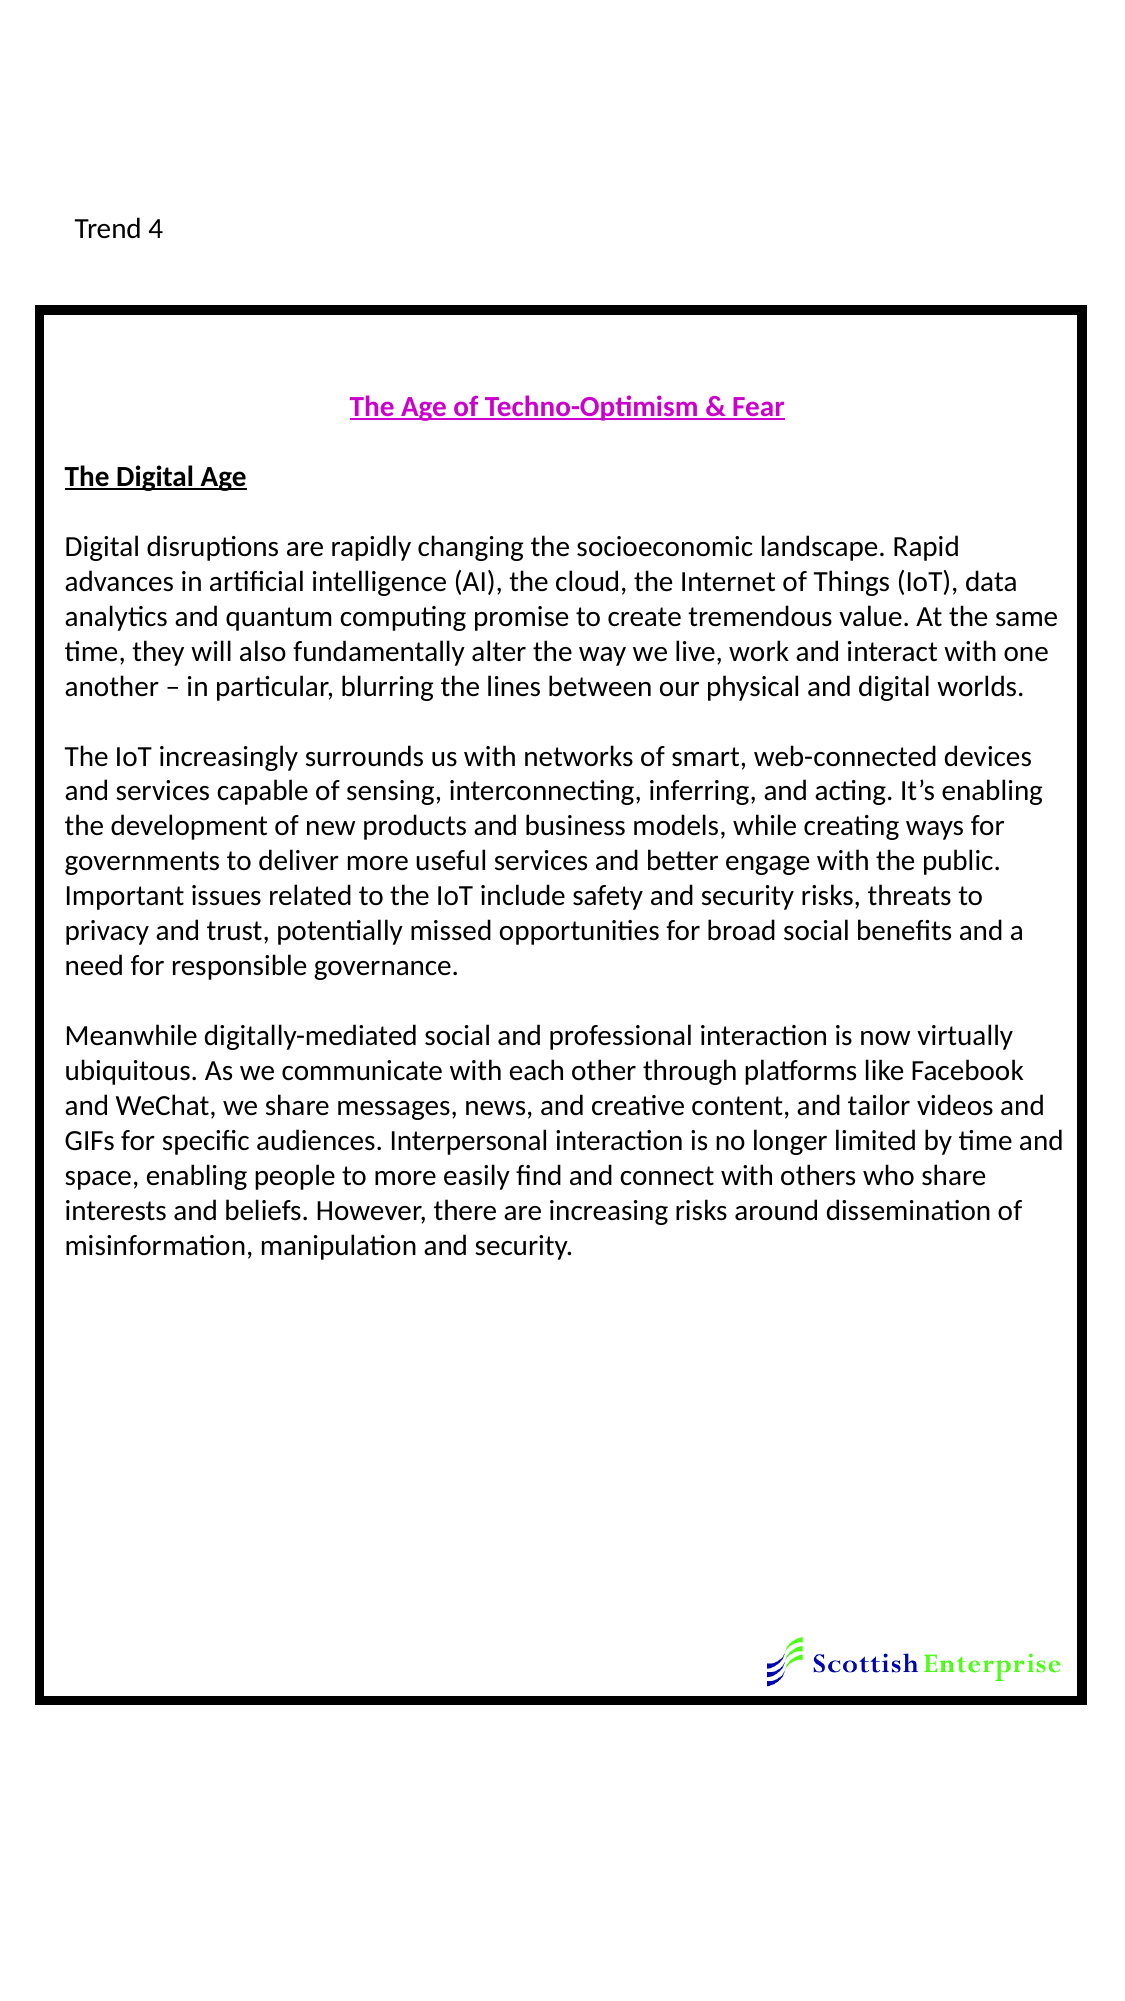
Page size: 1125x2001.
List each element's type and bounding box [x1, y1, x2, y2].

picture [752, 1632, 1075, 1691]
text_box [0, 428, 1125, 1475]
